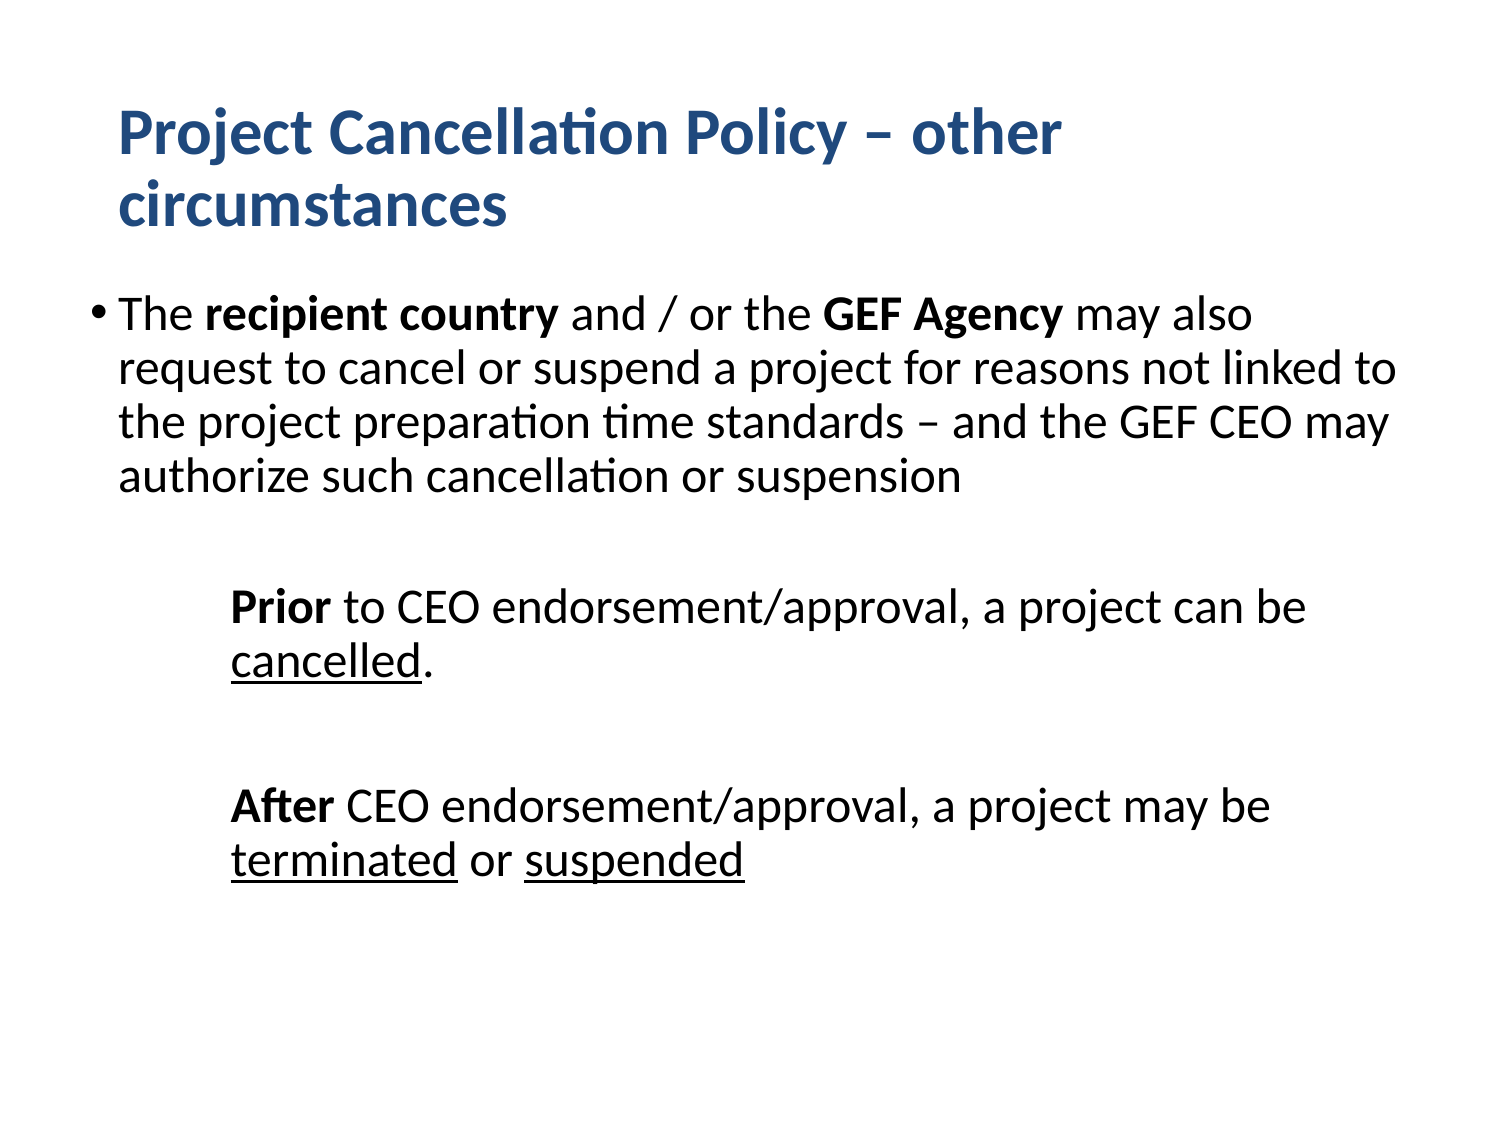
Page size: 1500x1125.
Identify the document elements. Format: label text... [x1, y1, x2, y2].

list The recipient country and / or the GEF Agency may also request to cancel or suspend a project for reasons not linked to the project preparation time standards – and the GEF CEO may authorize such cancellation or suspension Prior to CEO endorsement/approval, a project can be cancelled. After CEO endorsement/approval, a project may be terminated or suspended [75, 279, 1425, 1023]
title Project Cancellation Policy – other circumstances [103, 59, 1397, 278]
